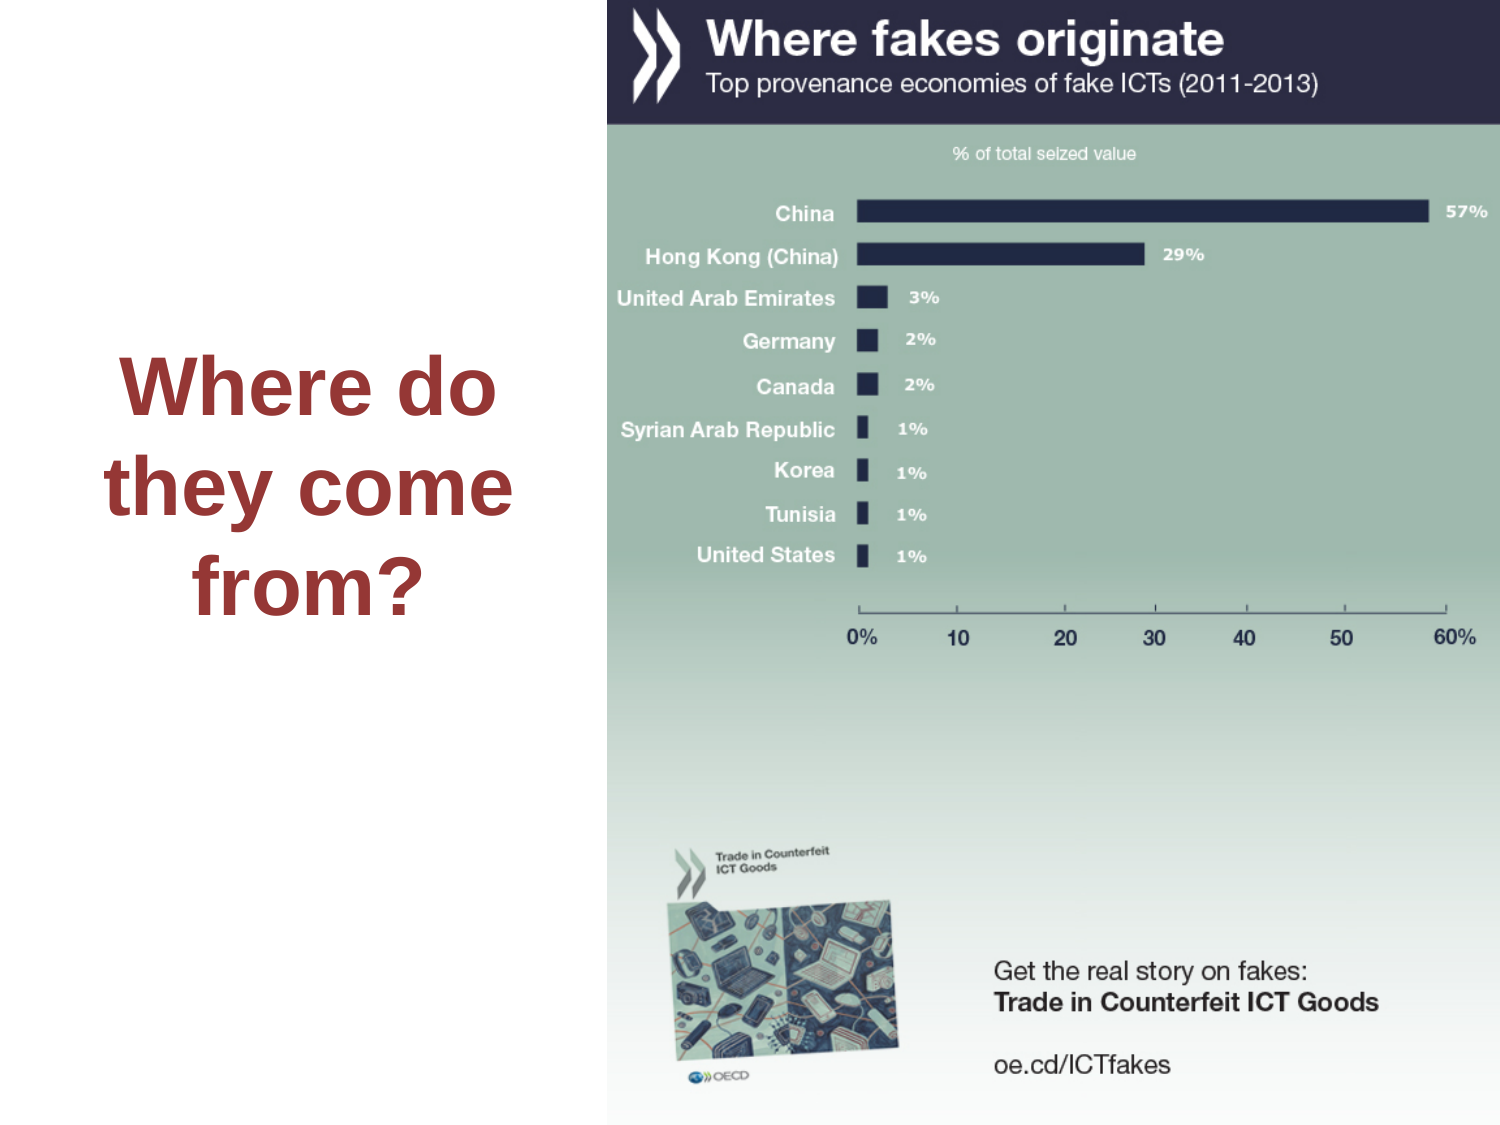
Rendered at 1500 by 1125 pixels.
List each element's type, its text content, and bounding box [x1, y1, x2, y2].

title Where do they come from? [7, 78, 602, 986]
picture [607, 0, 1500, 1125]
